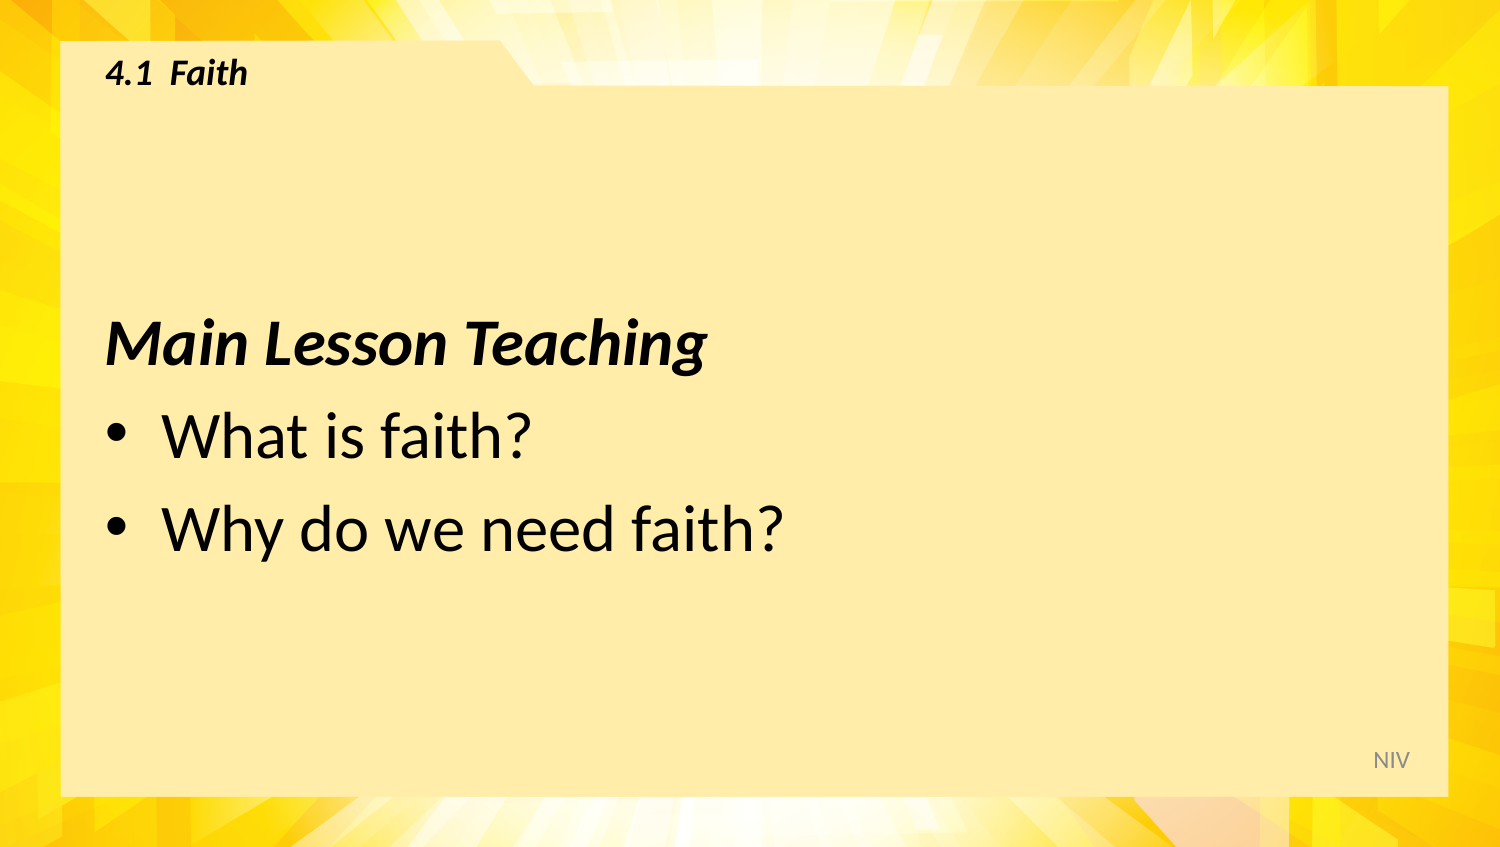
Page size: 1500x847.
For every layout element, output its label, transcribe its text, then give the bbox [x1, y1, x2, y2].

title 4.1 Faith [89, 33, 1420, 108]
footer NIV [950, 736, 1425, 782]
picture [0, 0, 1500, 847]
list Main Lesson Teaching What is faith? Why do we need faith? [89, 141, 1403, 722]
